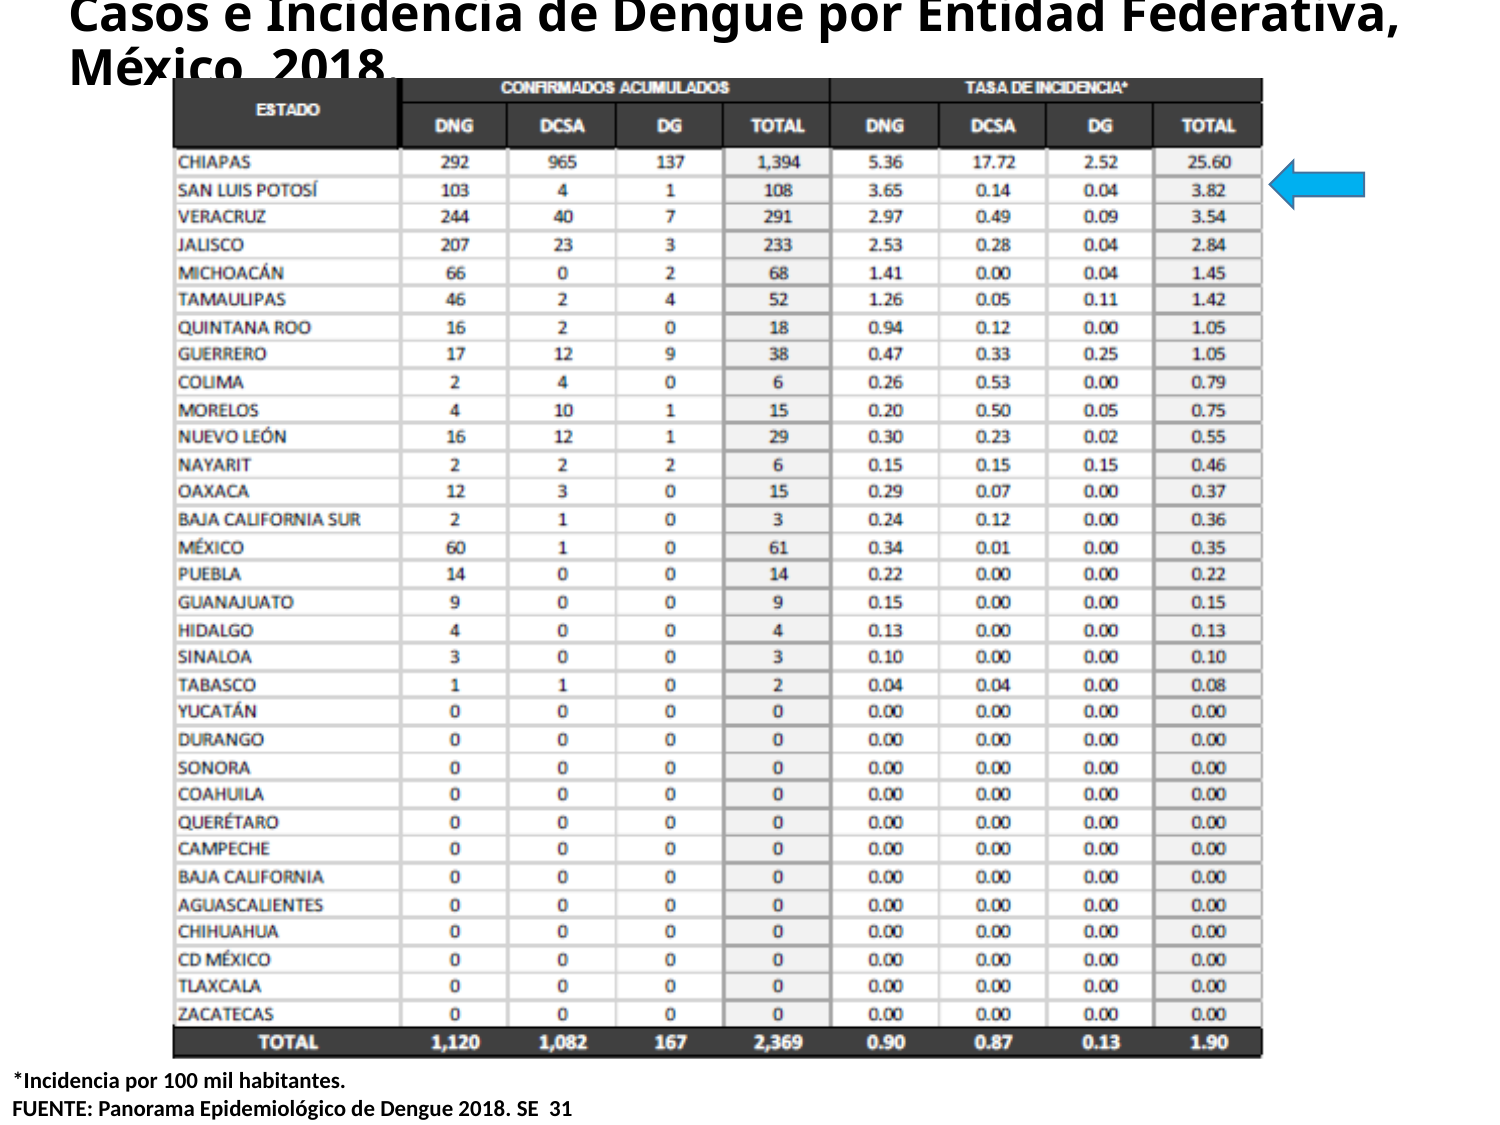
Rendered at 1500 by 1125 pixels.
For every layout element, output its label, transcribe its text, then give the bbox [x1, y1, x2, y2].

text_box *Incidencia por 100 mil habitantes. FUENTE: Panorama Epidemiológico de Dengue 2018. SE 31 [0, 1058, 589, 1125]
text_box [1270, 158, 1366, 211]
picture [159, 78, 1270, 1059]
title Casos e Incidencia de Dengue por Entidad Federativa, México, 2018. [53, 0, 1471, 90]
